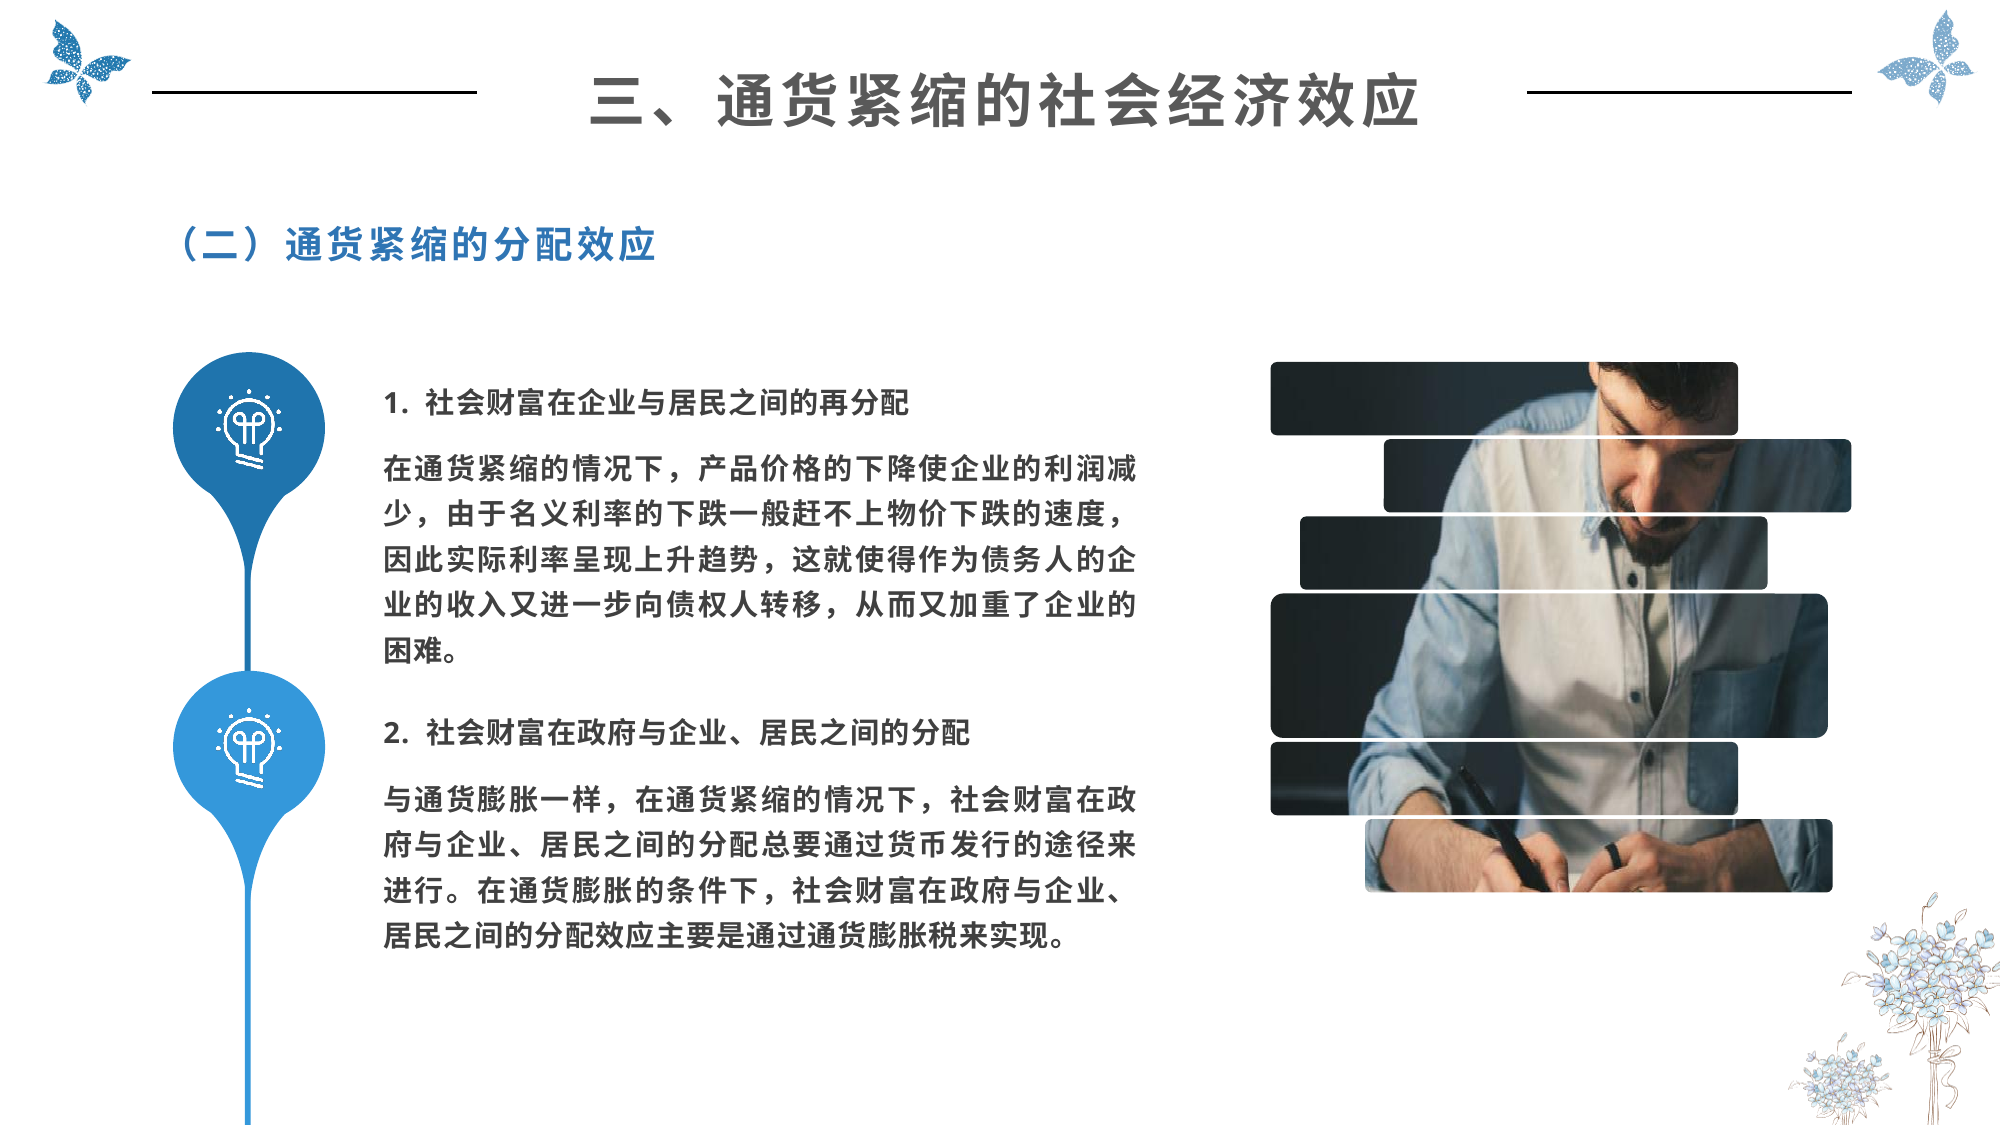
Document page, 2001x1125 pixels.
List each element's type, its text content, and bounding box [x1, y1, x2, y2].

text_box [243, 882, 252, 1125]
picture [201, 701, 297, 797]
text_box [151, 55, 1852, 142]
text_box 1. 社会财富在企业与居民之间的再分配 在通货紧缩的情况下，产品价格的下降使企业的利润减少，由于名义利率的下跌一般赶不上物价下跌的速度，因此实际利率呈现上升趋势，这就使得作为债务人的企业的收入又进一步向债权人转移，从而又加重了企业的困难。 [368, 373, 1153, 568]
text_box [173, 670, 325, 827]
text_box 2. 社会财富在政府与企业、居民之间的分配 与通货膨胀一样，在通货紧缩的情况下，社会财富在政府与企业、居民之间的分配总要通过货币发行的途径来进行。在通货膨胀的条件下，社会财富在政府与企业、居民之间的分配效应主要是通过通货膨胀税来实现。 [368, 704, 1153, 937]
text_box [172, 352, 325, 509]
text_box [1270, 361, 1852, 893]
picture [1788, 892, 2000, 1125]
text_box [243, 564, 252, 670]
text_box （二）通货紧缩的分配效应 [148, 192, 1860, 273]
picture [201, 382, 297, 478]
